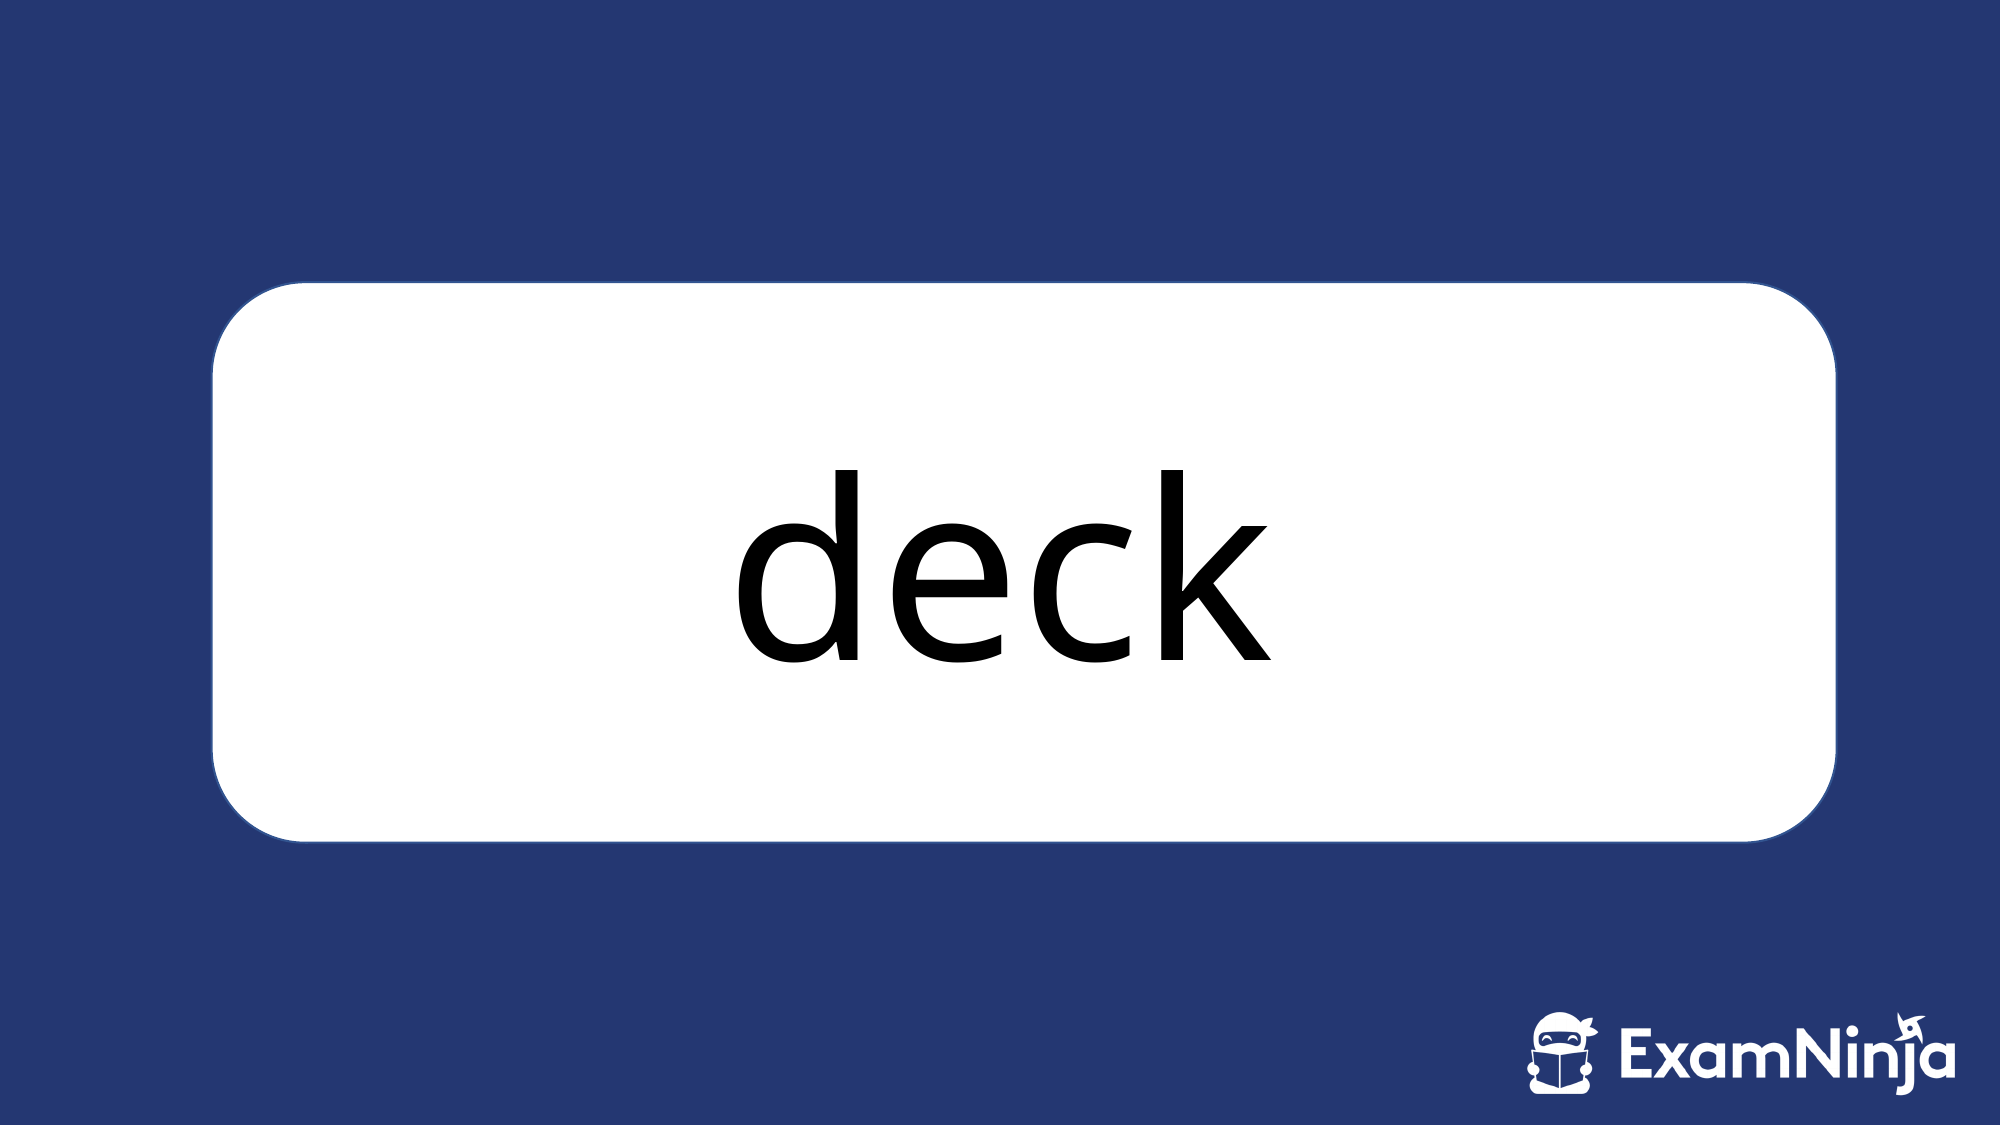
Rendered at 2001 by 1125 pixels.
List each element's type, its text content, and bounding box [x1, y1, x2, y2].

text_box deck [143, 403, 1857, 719]
text_box [210, 281, 1838, 403]
picture [1501, 1003, 1979, 1102]
text_box [210, 719, 1838, 844]
